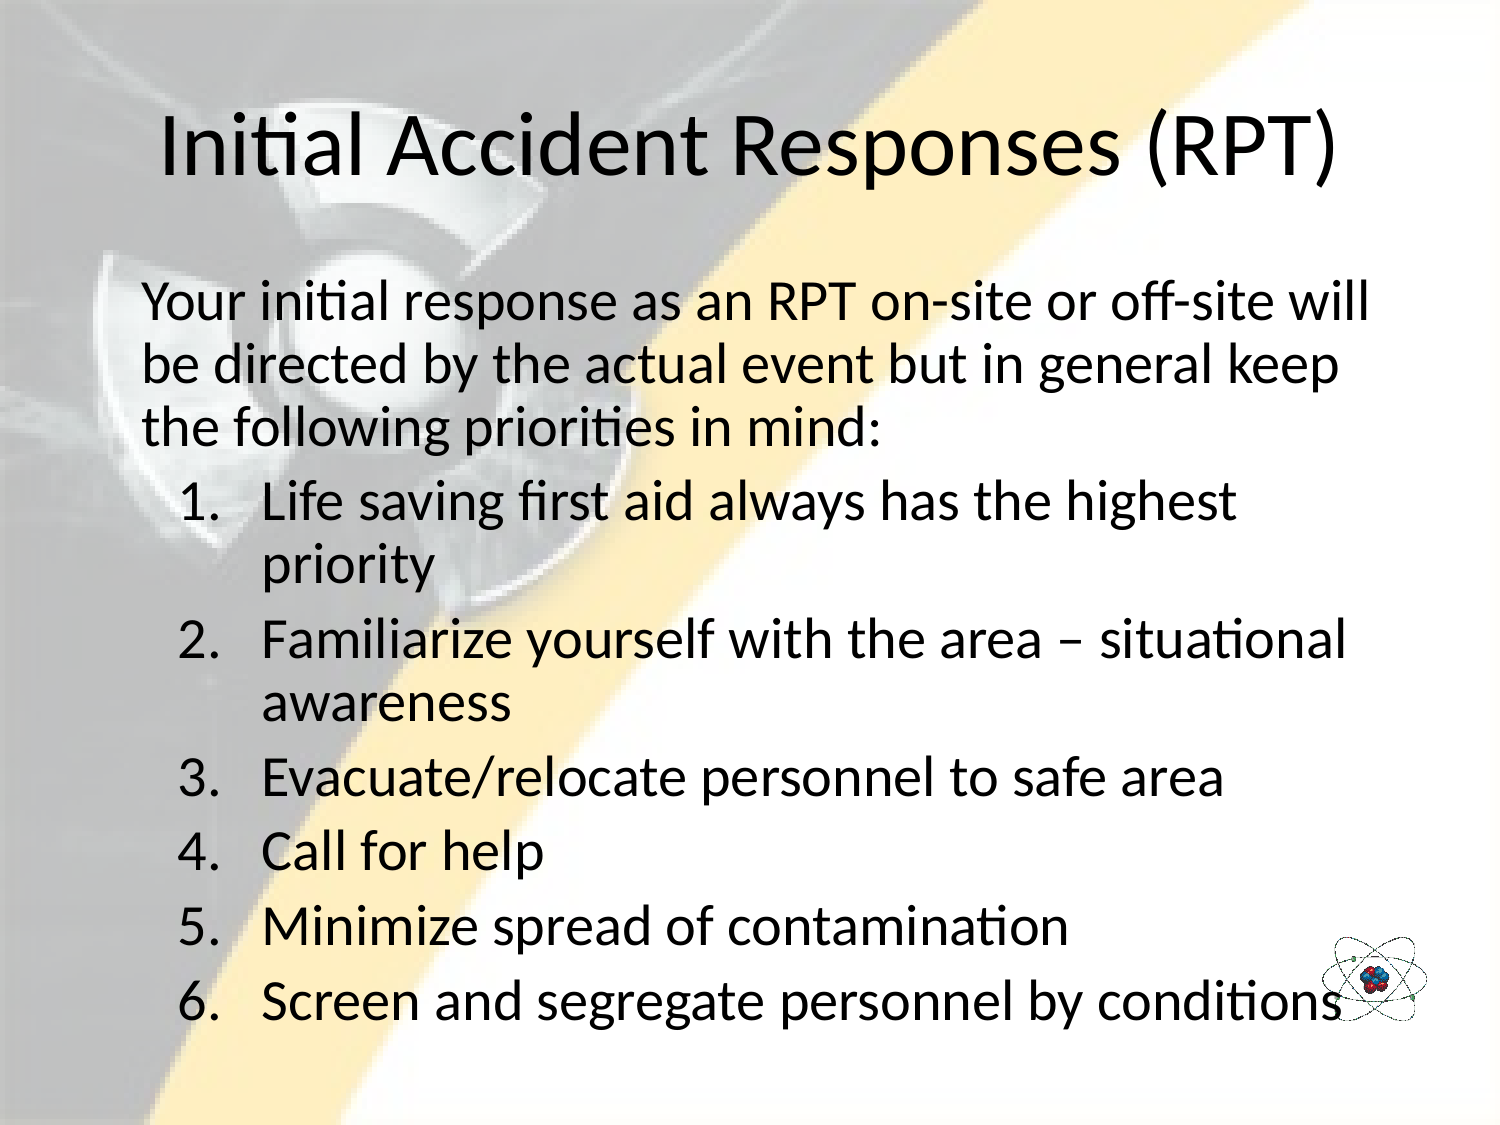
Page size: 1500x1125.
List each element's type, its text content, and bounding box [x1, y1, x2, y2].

list Your initial response as an RPT on-site or off-site will be directed by the actual event but in general keep the following priorities in mind: Life saving first aid always has the highest priority Familiarize yourself with the area – situational awareness Evacuate/relocate personnel to safe area Call for help Minimize spread of contamination Screen and segregate personnel by conditions [87, 262, 1413, 1000]
picture [1322, 937, 1427, 1021]
title Initial Accident Responses (RPT) [75, 45, 1425, 233]
